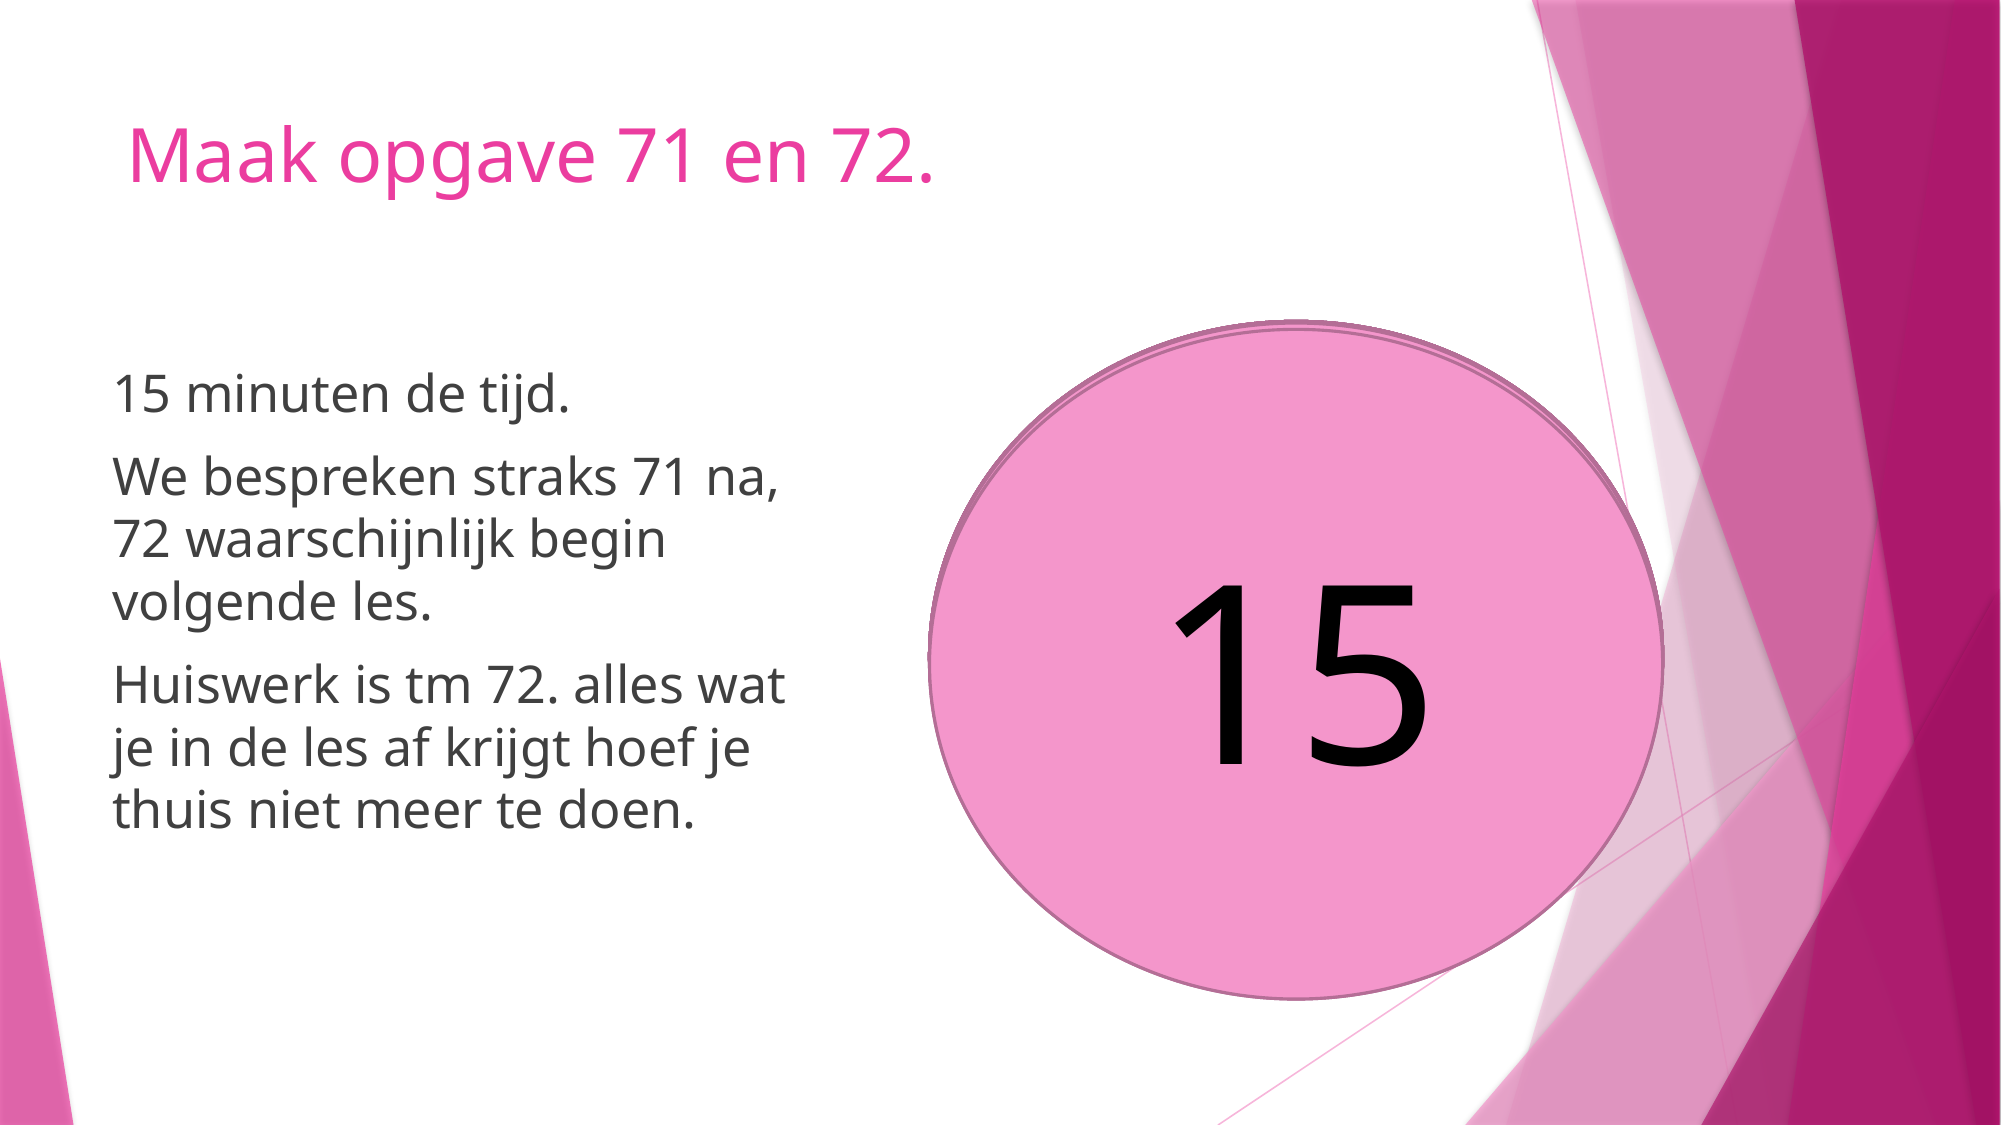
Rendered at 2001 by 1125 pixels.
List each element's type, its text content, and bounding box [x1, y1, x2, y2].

list 15 minuten de tijd. We bespreken straks 71 na, 72 waarschijnlijk begin volgende les. Huiswerk is tm 72. alles wat je in de les af krijgt hoef je thuis niet meer te doen. [97, 352, 817, 960]
title Maak opgave 71 en 72. [111, 99, 1522, 317]
text_box 14 [930, 321, 1662, 621]
text_box 15 [927, 327, 1665, 1001]
